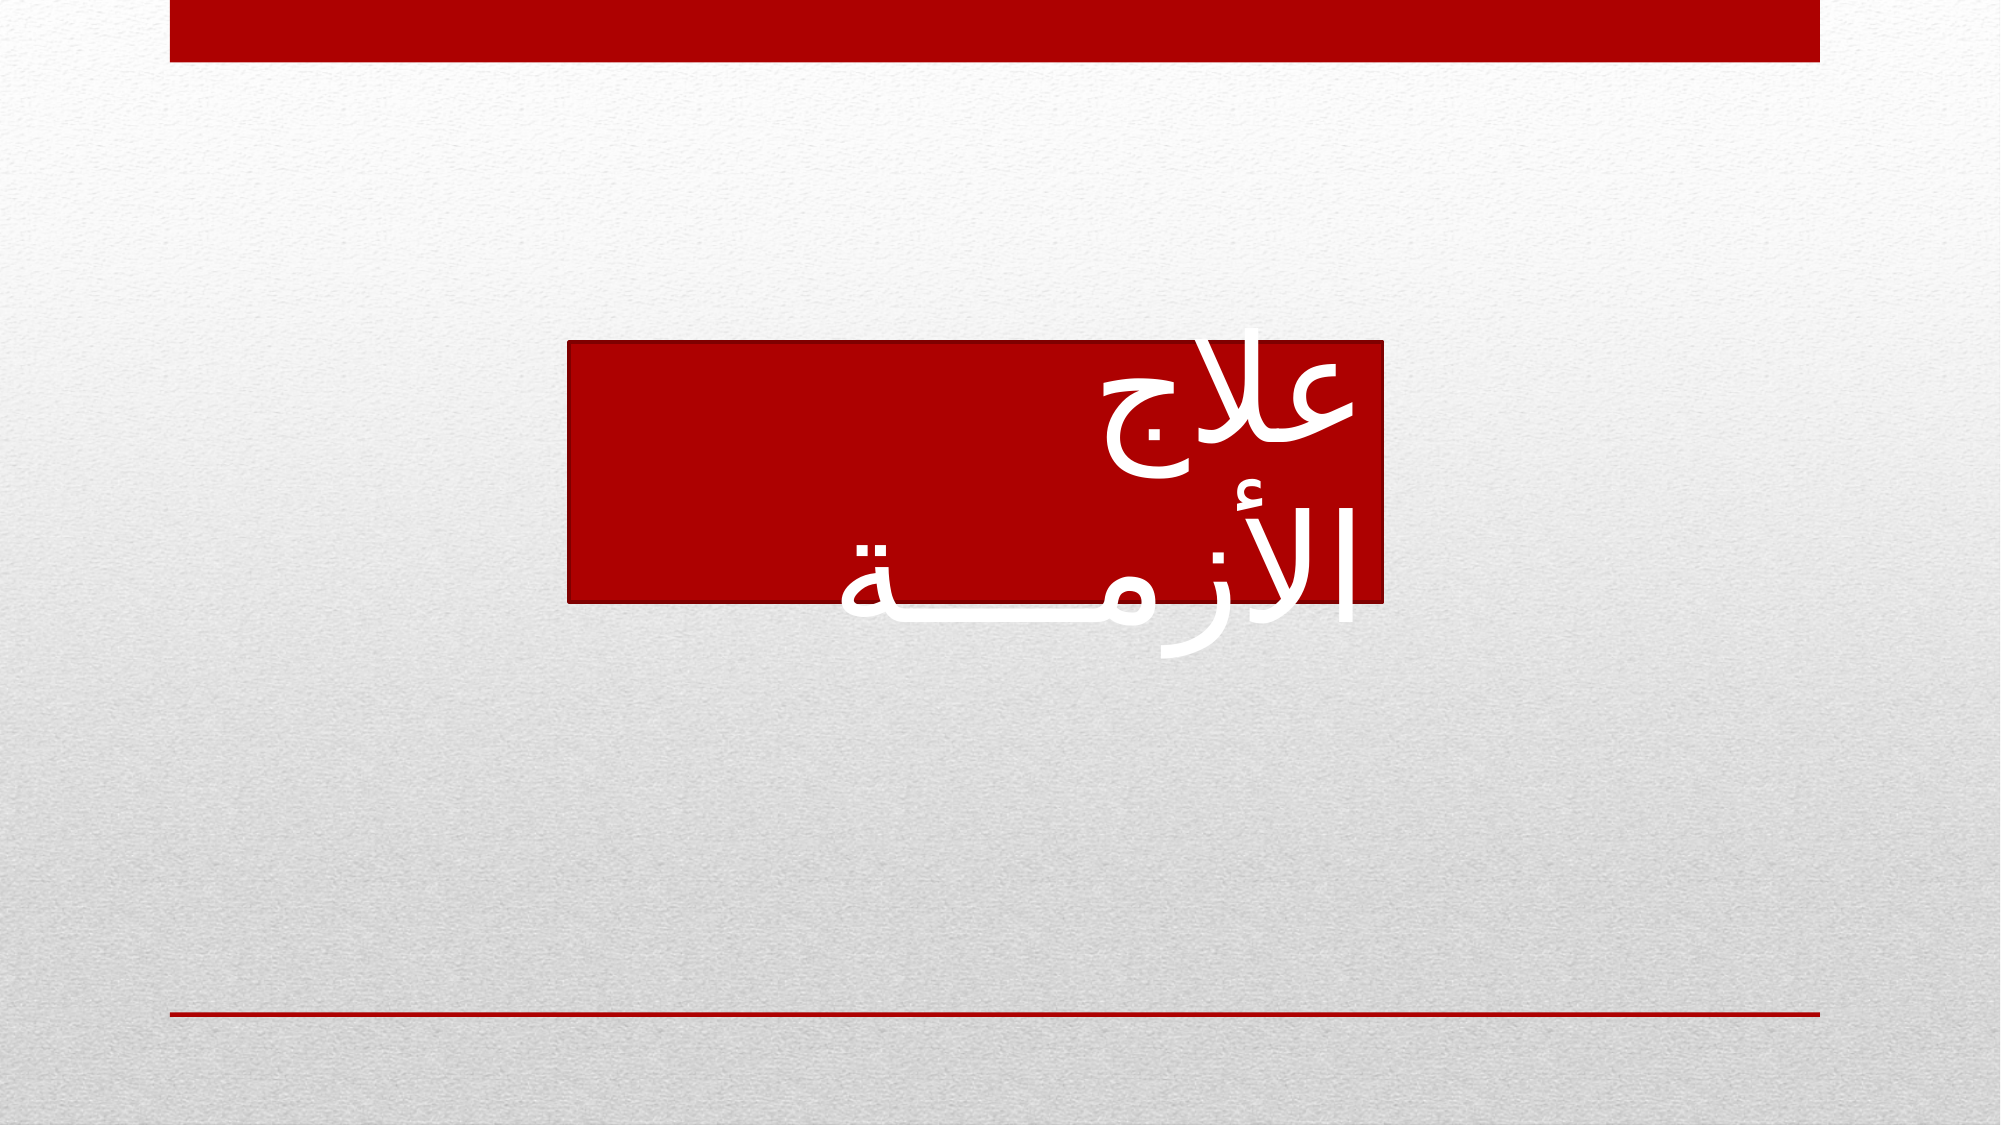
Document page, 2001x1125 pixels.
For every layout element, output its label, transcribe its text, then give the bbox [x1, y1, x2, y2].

text_box علاج الأزمــــة [567, 340, 1384, 604]
